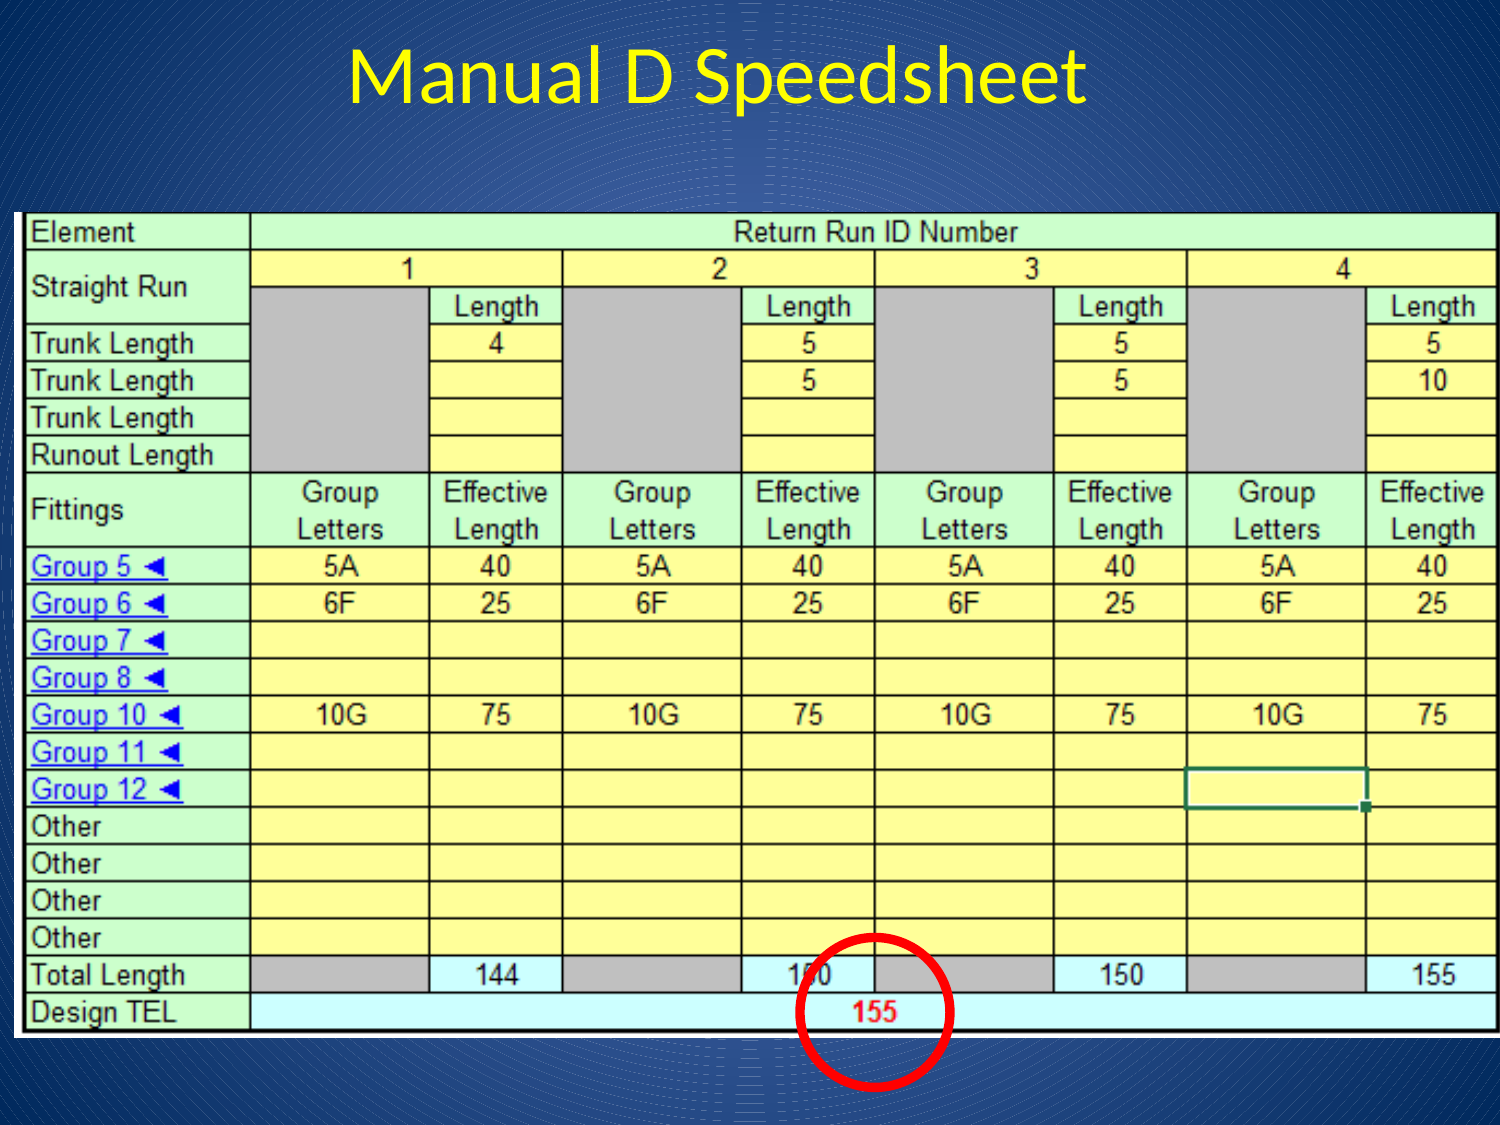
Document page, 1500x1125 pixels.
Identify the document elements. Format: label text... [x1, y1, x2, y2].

text_box Manual D Speedsheet [331, 12, 1104, 128]
text_box [805, 1046, 945, 1090]
picture [13, 212, 1500, 1038]
